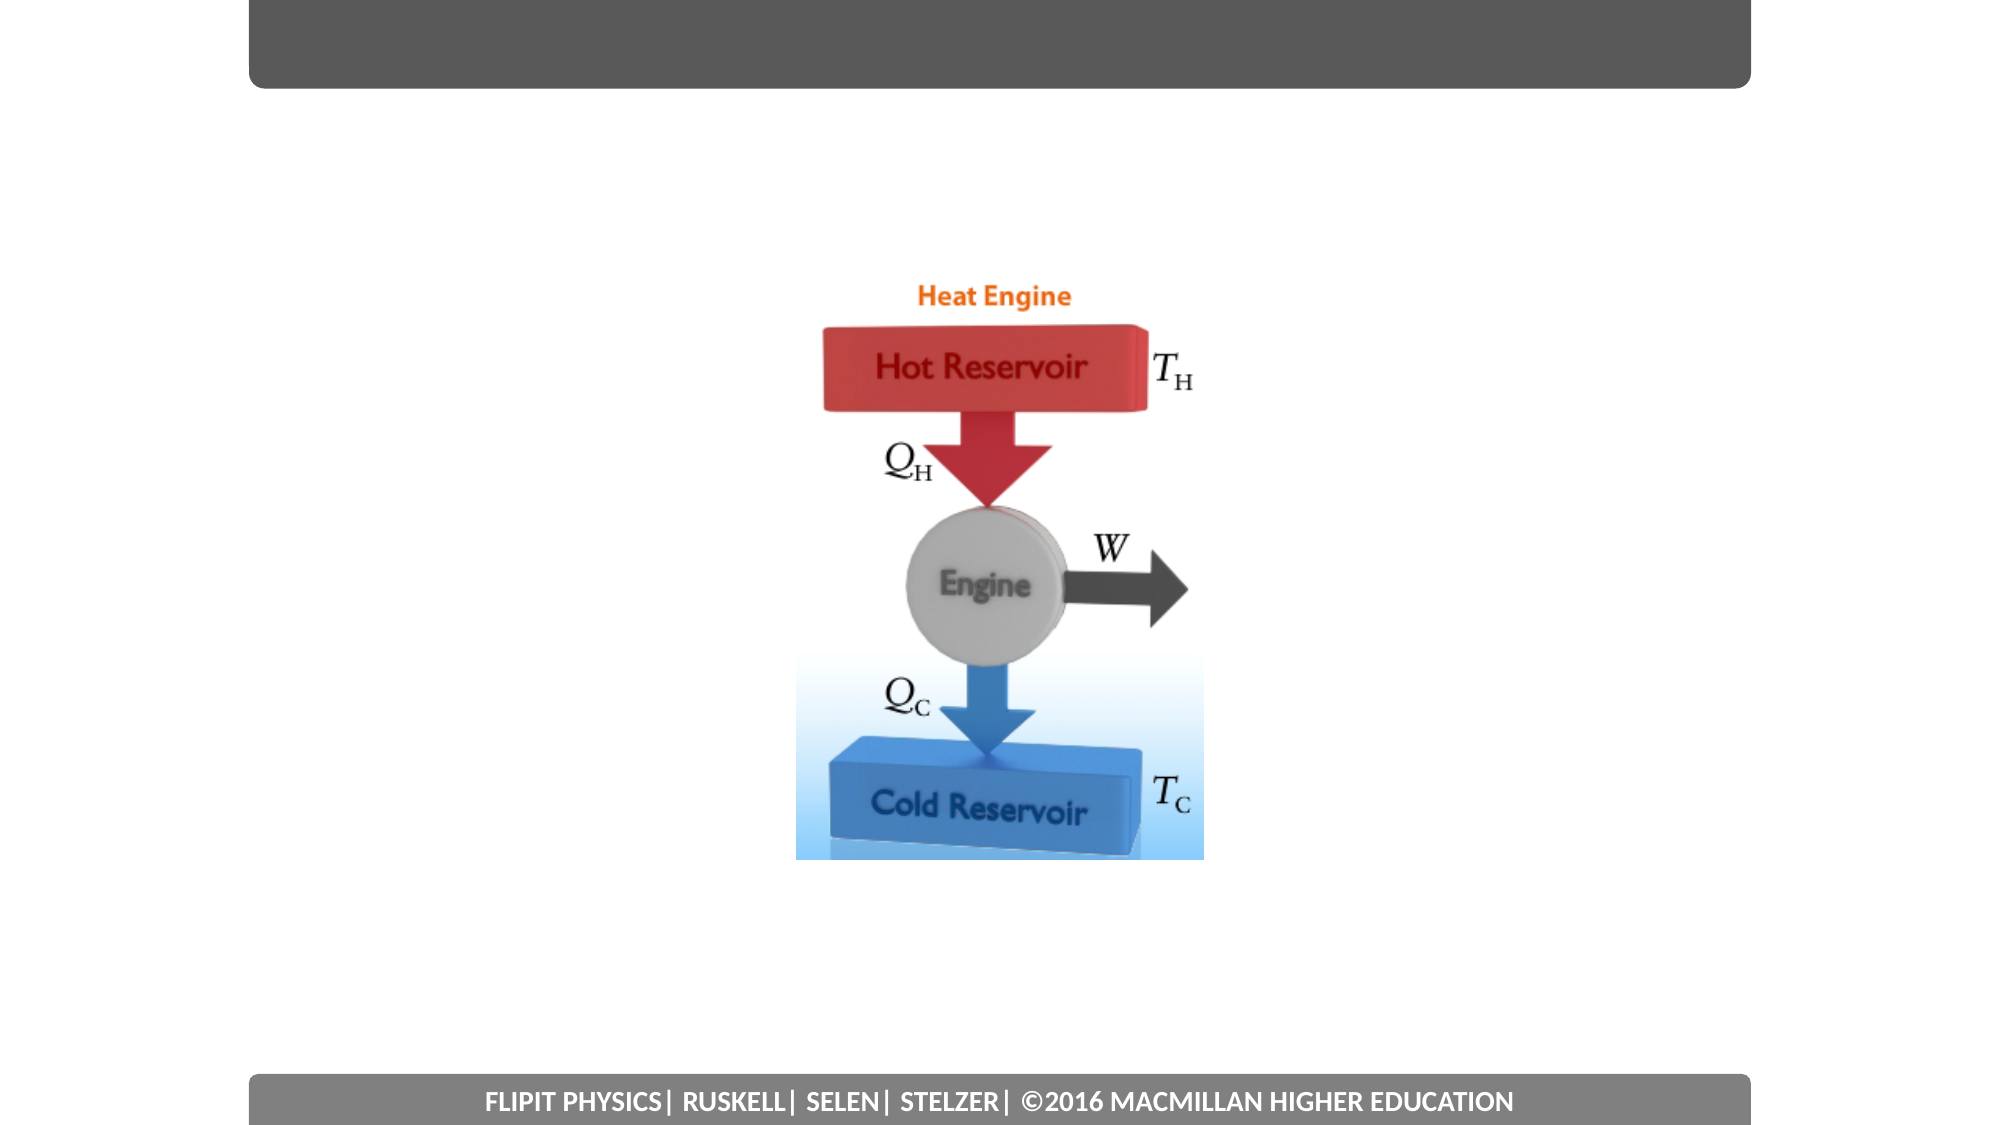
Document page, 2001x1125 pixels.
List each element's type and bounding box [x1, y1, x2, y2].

text_box [249, 1074, 1750, 1125]
picture [796, 265, 1204, 860]
text_box [248, 0, 1752, 89]
